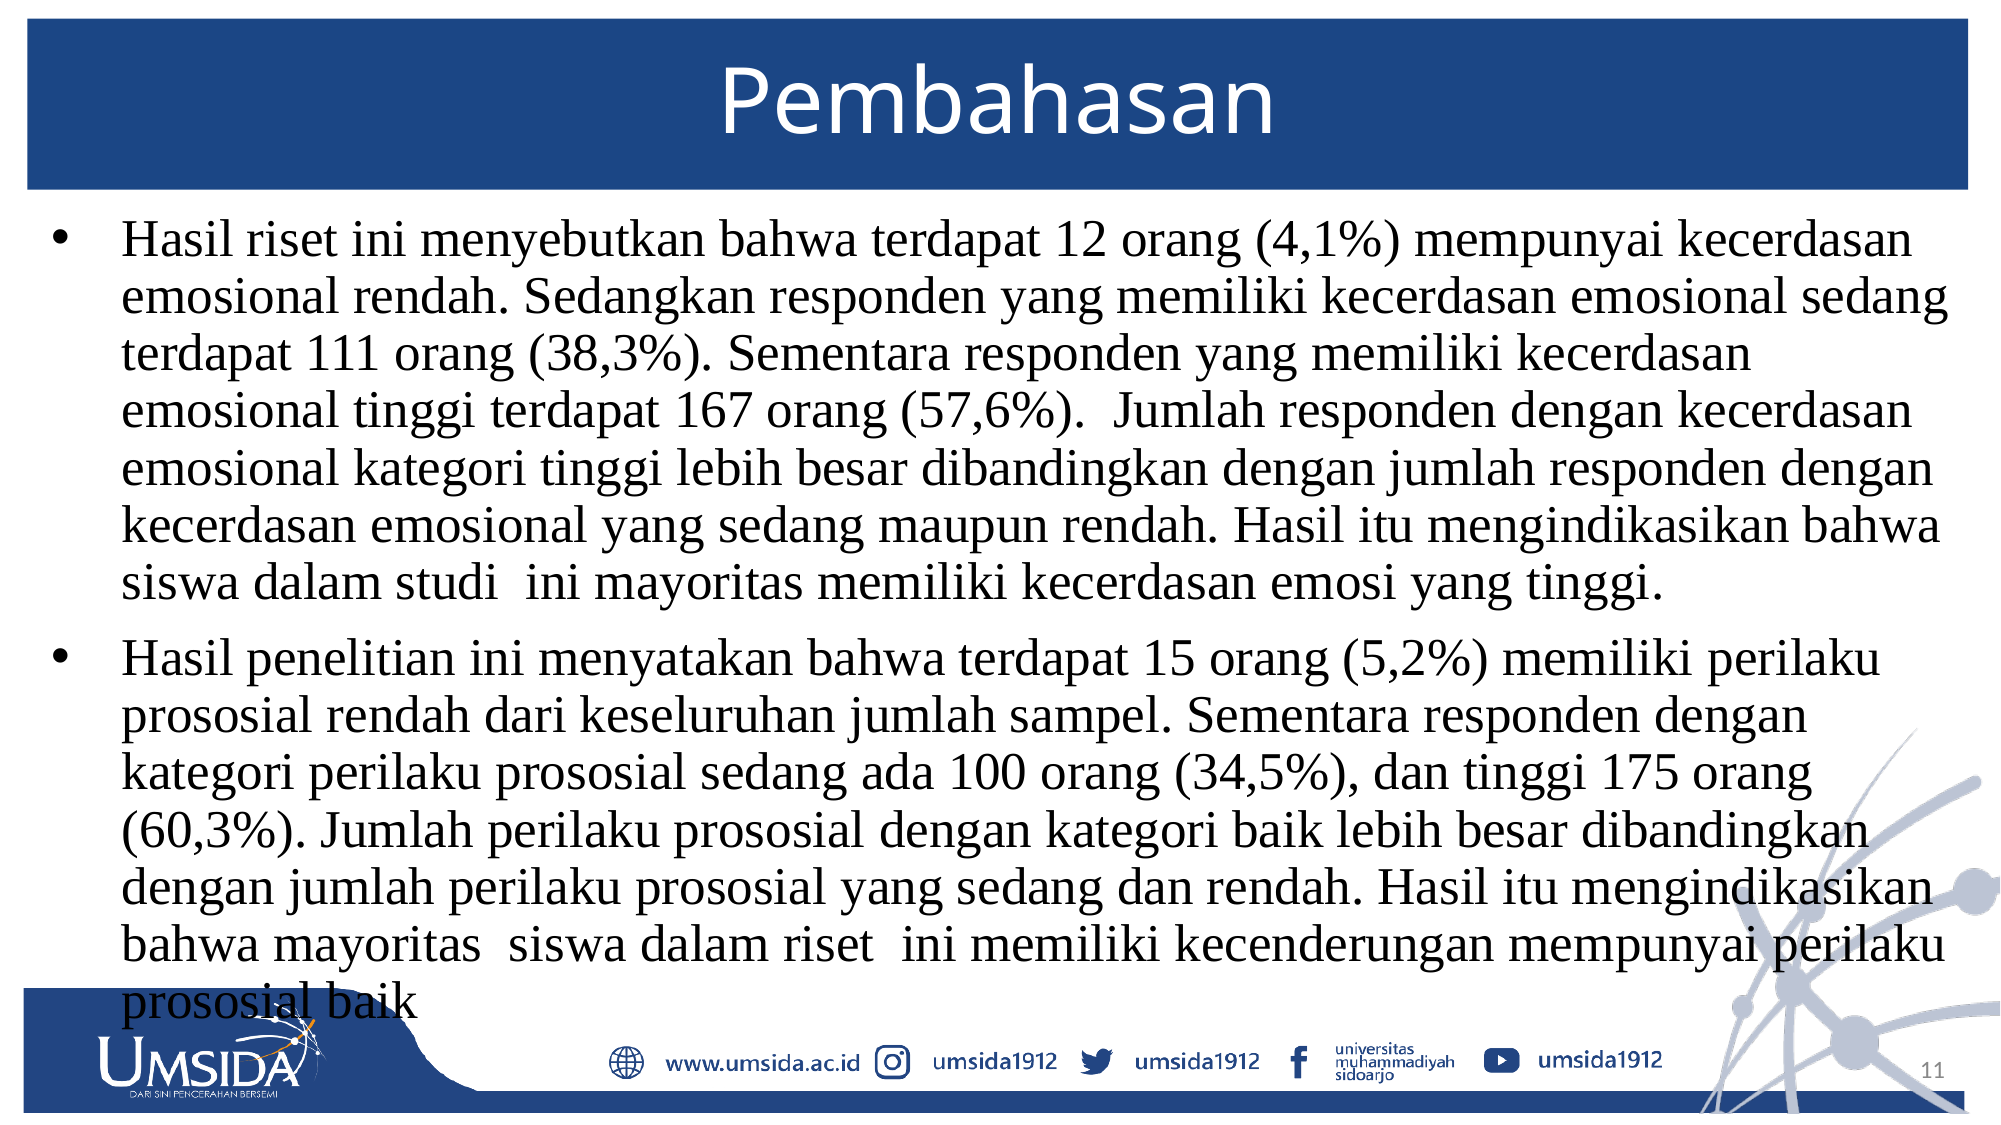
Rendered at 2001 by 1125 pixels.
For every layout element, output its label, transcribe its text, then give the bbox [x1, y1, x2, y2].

title Pembahasan [27, 18, 1969, 190]
list Hasil riset ini menyebutkan bahwa terdapat 12 orang (4,1%) mempunyai kecerdasan emosional rendah. Sedangkan responden yang memiliki kecerdasan emosional sedang terdapat 111 orang (38,3%). Sementara responden yang memiliki kecerdasan emosional tinggi terdapat 167 orang (57,6%). Jumlah responden dengan kecerdasan emosional kategori tinggi lebih besar dibandingkan dengan jumlah responden dengan kecerdasan emosional yang sedang maupun rendah. Hasil itu mengindikasikan bahwa siswa dalam studi ini mayoritas memiliki kecerdasan emosi yang tinggi. Hasil penelitian ini menyatakan bahwa terdapat 15 orang (5,2%) memiliki perilaku prososial rendah dari keseluruhan jumlah sampel. Sementara responden dengan kategori perilaku prososial sedang ada 100 orang (34,5%), dan tinggi 175 orang (60,3%). Jumlah perilaku prososial dengan kategori baik lebih besar dibandingkan dengan jumlah perilaku prososial yang sedang dan rendah. Hasil itu mengindikasikan bahwa mayoritas siswa dalam riset ini memiliki kecenderungan mempunyai perilaku prososial baik [27, 203, 1969, 1039]
picture [23, 51, 2001, 1114]
